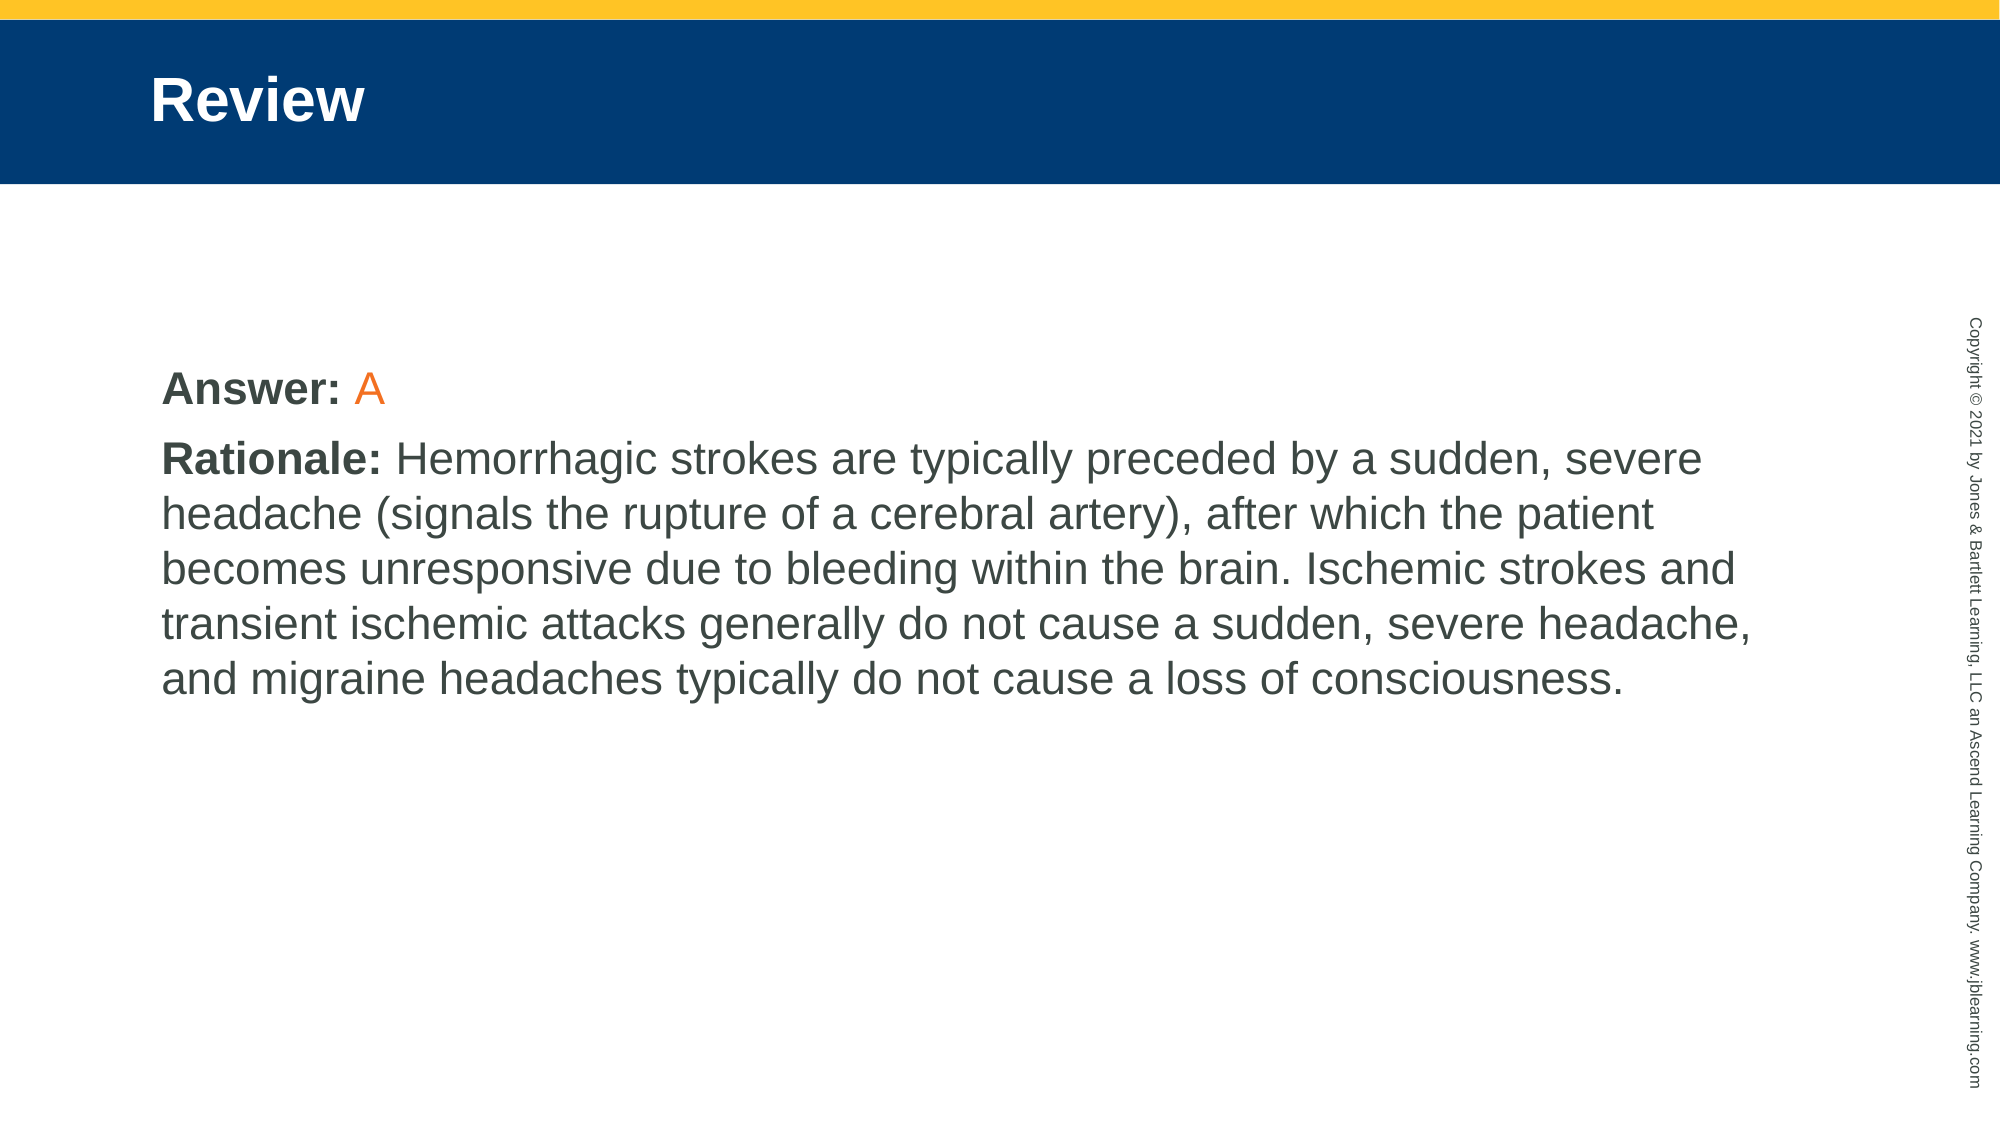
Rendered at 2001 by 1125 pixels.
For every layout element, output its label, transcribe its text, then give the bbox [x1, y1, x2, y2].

title Review [0, 19, 2000, 185]
list Answer: A Rationale: Hemorrhagic strokes are typically preceded by a sudden, severe headache (signals the rupture of a cerebral artery), after which the patient becomes unresponsive due to bleeding within the brain. Ischemic strokes and transient ischemic attacks generally do not cause a sudden, severe headache, and migraine headaches typically do not cause a loss of consciousness. [146, 361, 1859, 1016]
